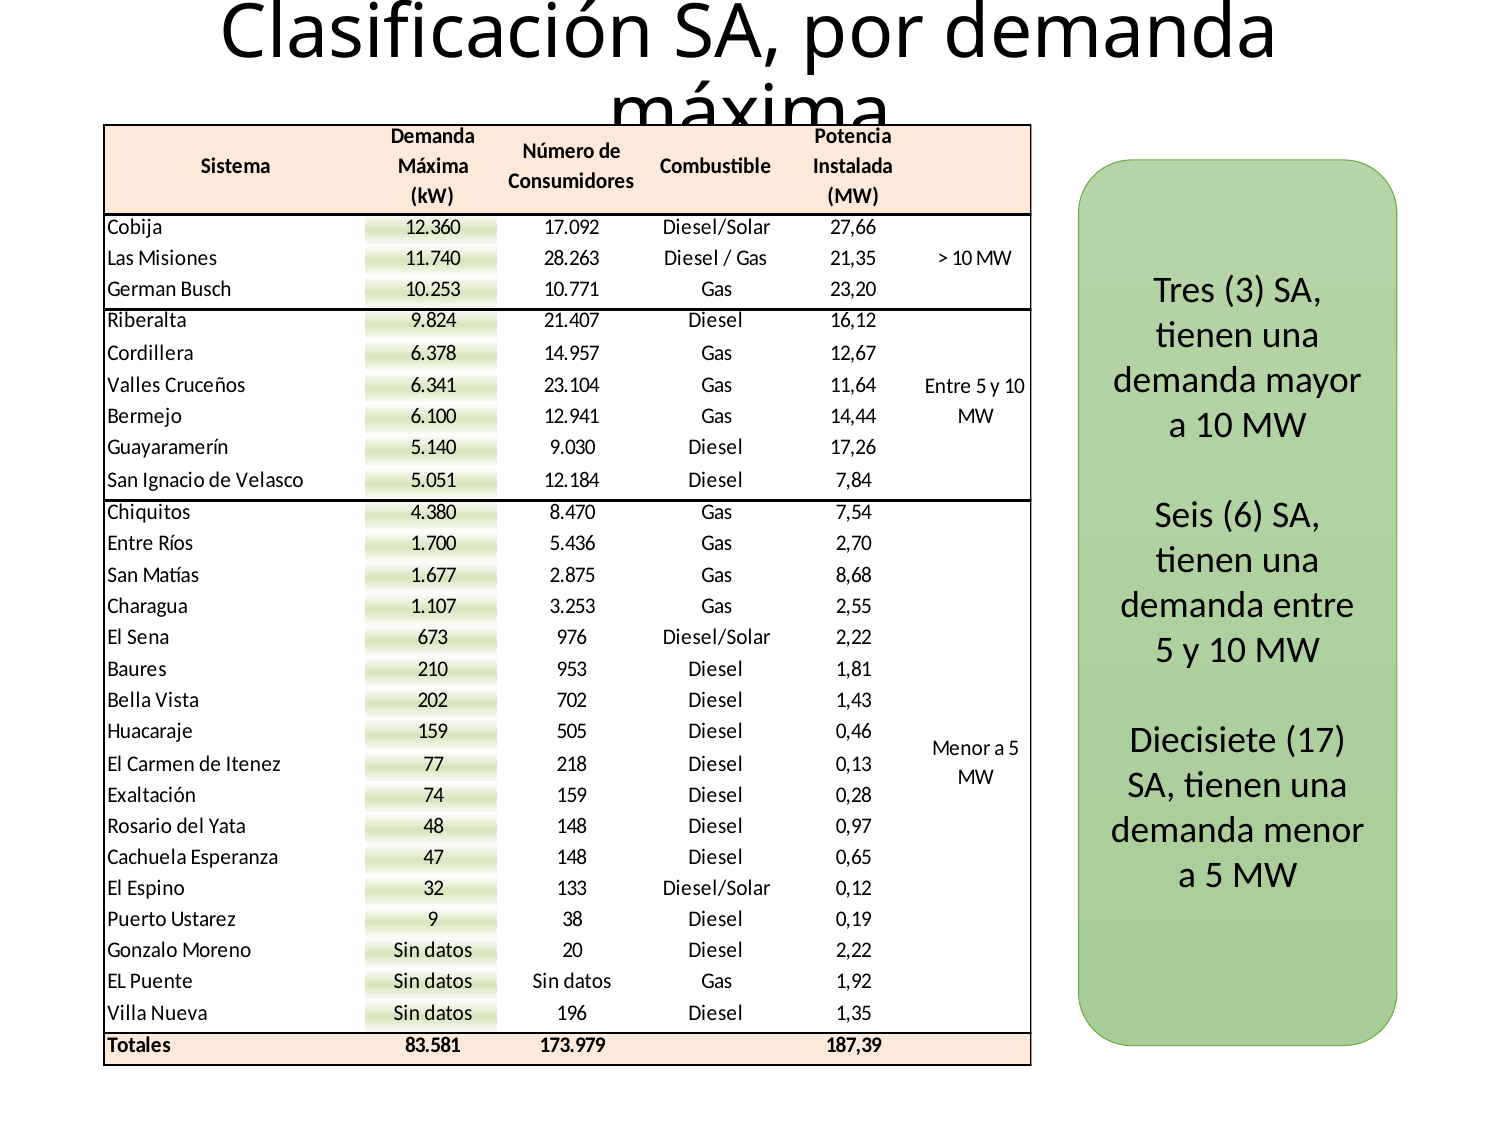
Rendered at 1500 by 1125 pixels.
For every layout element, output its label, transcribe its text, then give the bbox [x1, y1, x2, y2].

title Clasificación SA, por demanda máxima [103, 35, 1397, 112]
text_box Tres (3) SA, tienen una demanda mayor a 10 MW Seis (6) SA, tienen una demanda entre 5 y 10 MW Diecisiete (17) SA, tienen una demanda menor a 5 MW [1077, 159, 1398, 1047]
picture [103, 124, 1033, 1068]
